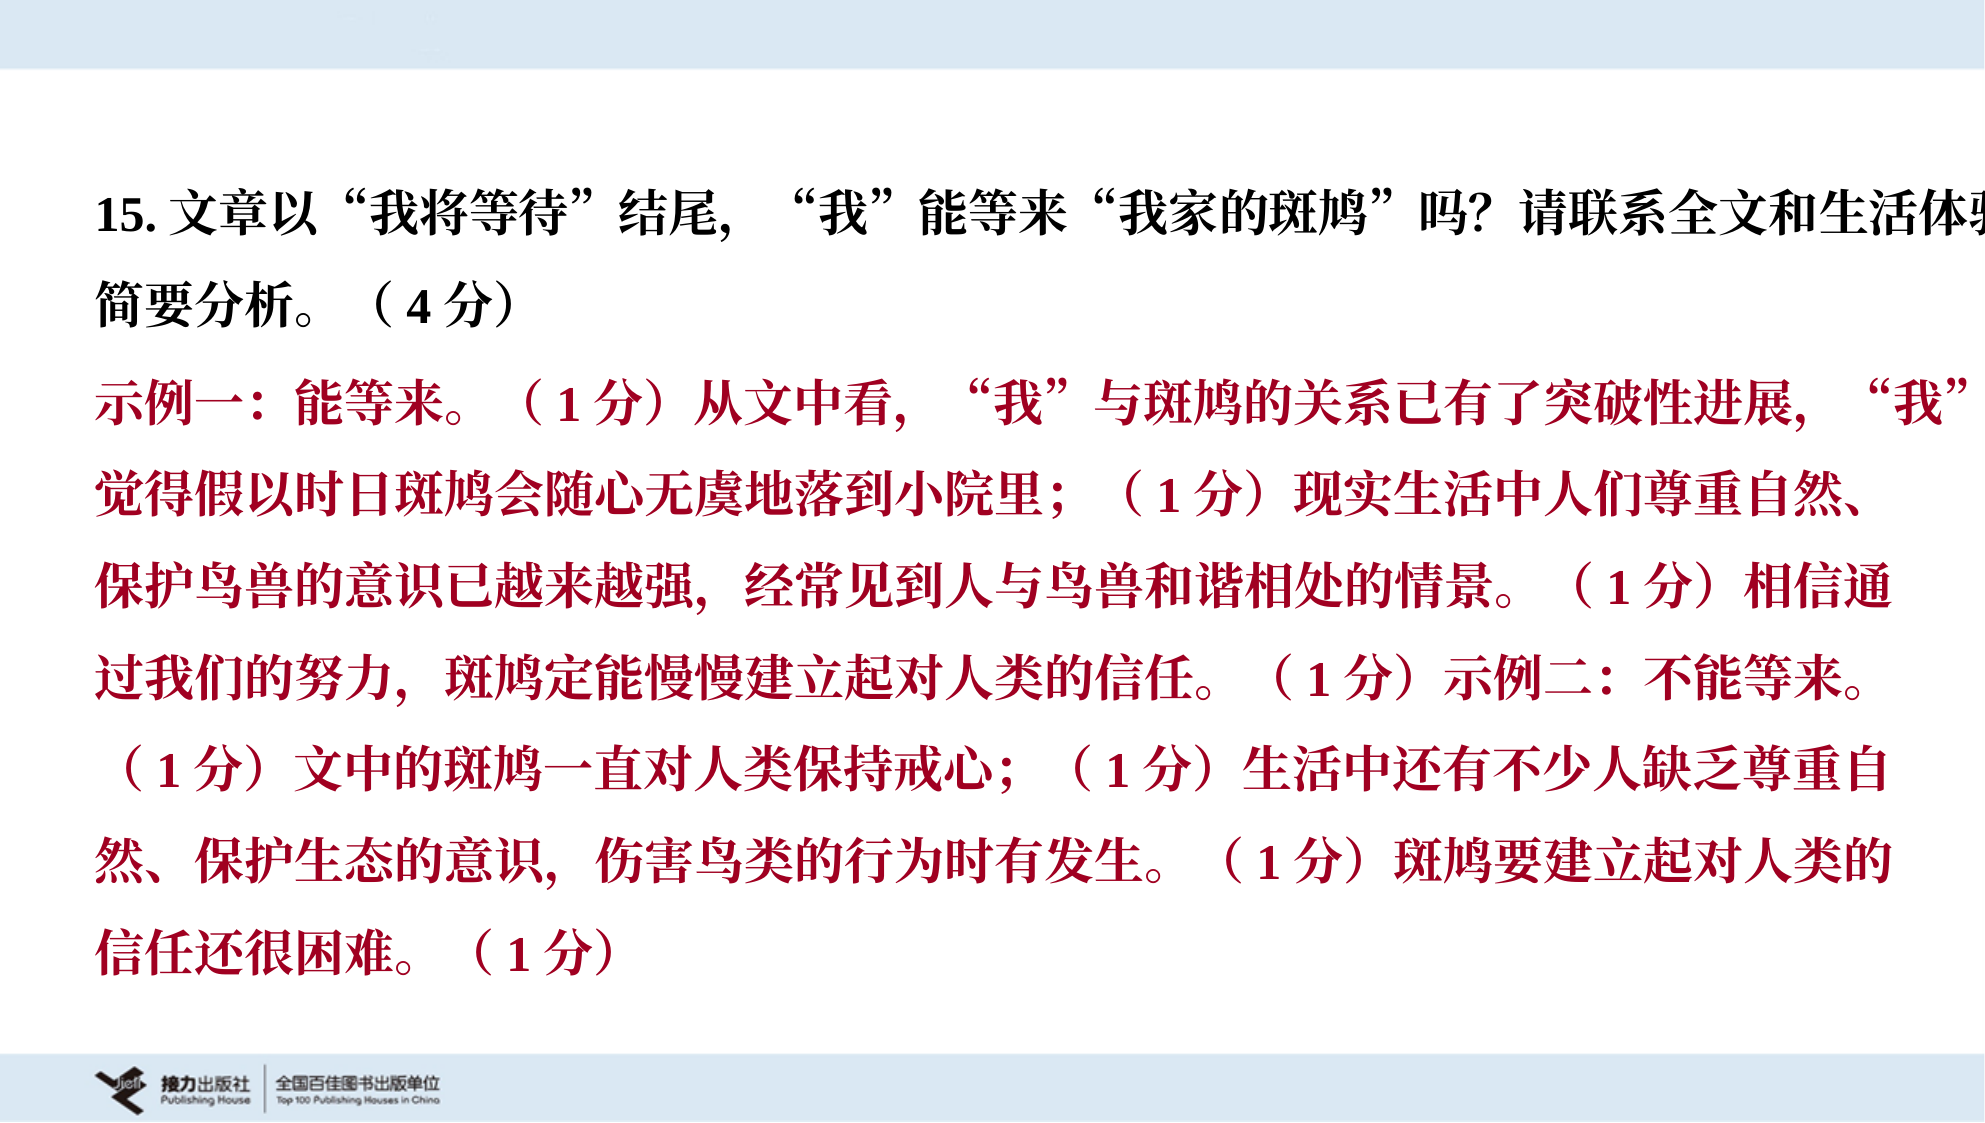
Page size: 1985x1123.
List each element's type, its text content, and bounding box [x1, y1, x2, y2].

text_box 15.文章以“我将等待”结尾，“我”能等来“我家的斑鸠”吗？请联系全文和生活体验 简要分析。（4分） [94, 150, 1892, 334]
text_box 示例一：能等来。（1分）从文中看，“我”与斑鸠的关系已有了突破性进展，“我” 觉得假以时日斑鸠会随心无虞地落到小院里；（1分）现实生活中人们尊重自然、 保护鸟兽的意识已越来越强，经常见到人与鸟兽和谐相处的情景。（1分）相信通 过我们的努力，斑鸠定能慢慢建立起对人类的信任。（1分）示例二：不能等来。 （1分）文中的斑鸠一直对人类保持戒心；（1分）生活中还有不少人缺乏尊重自 然、保护生态的意识，伤害鸟类的行为时有发生。（1分）斑鸠要建立起对人类的 信任还很困难。（1分） [94, 339, 1892, 982]
picture [0, 0, 1985, 1122]
